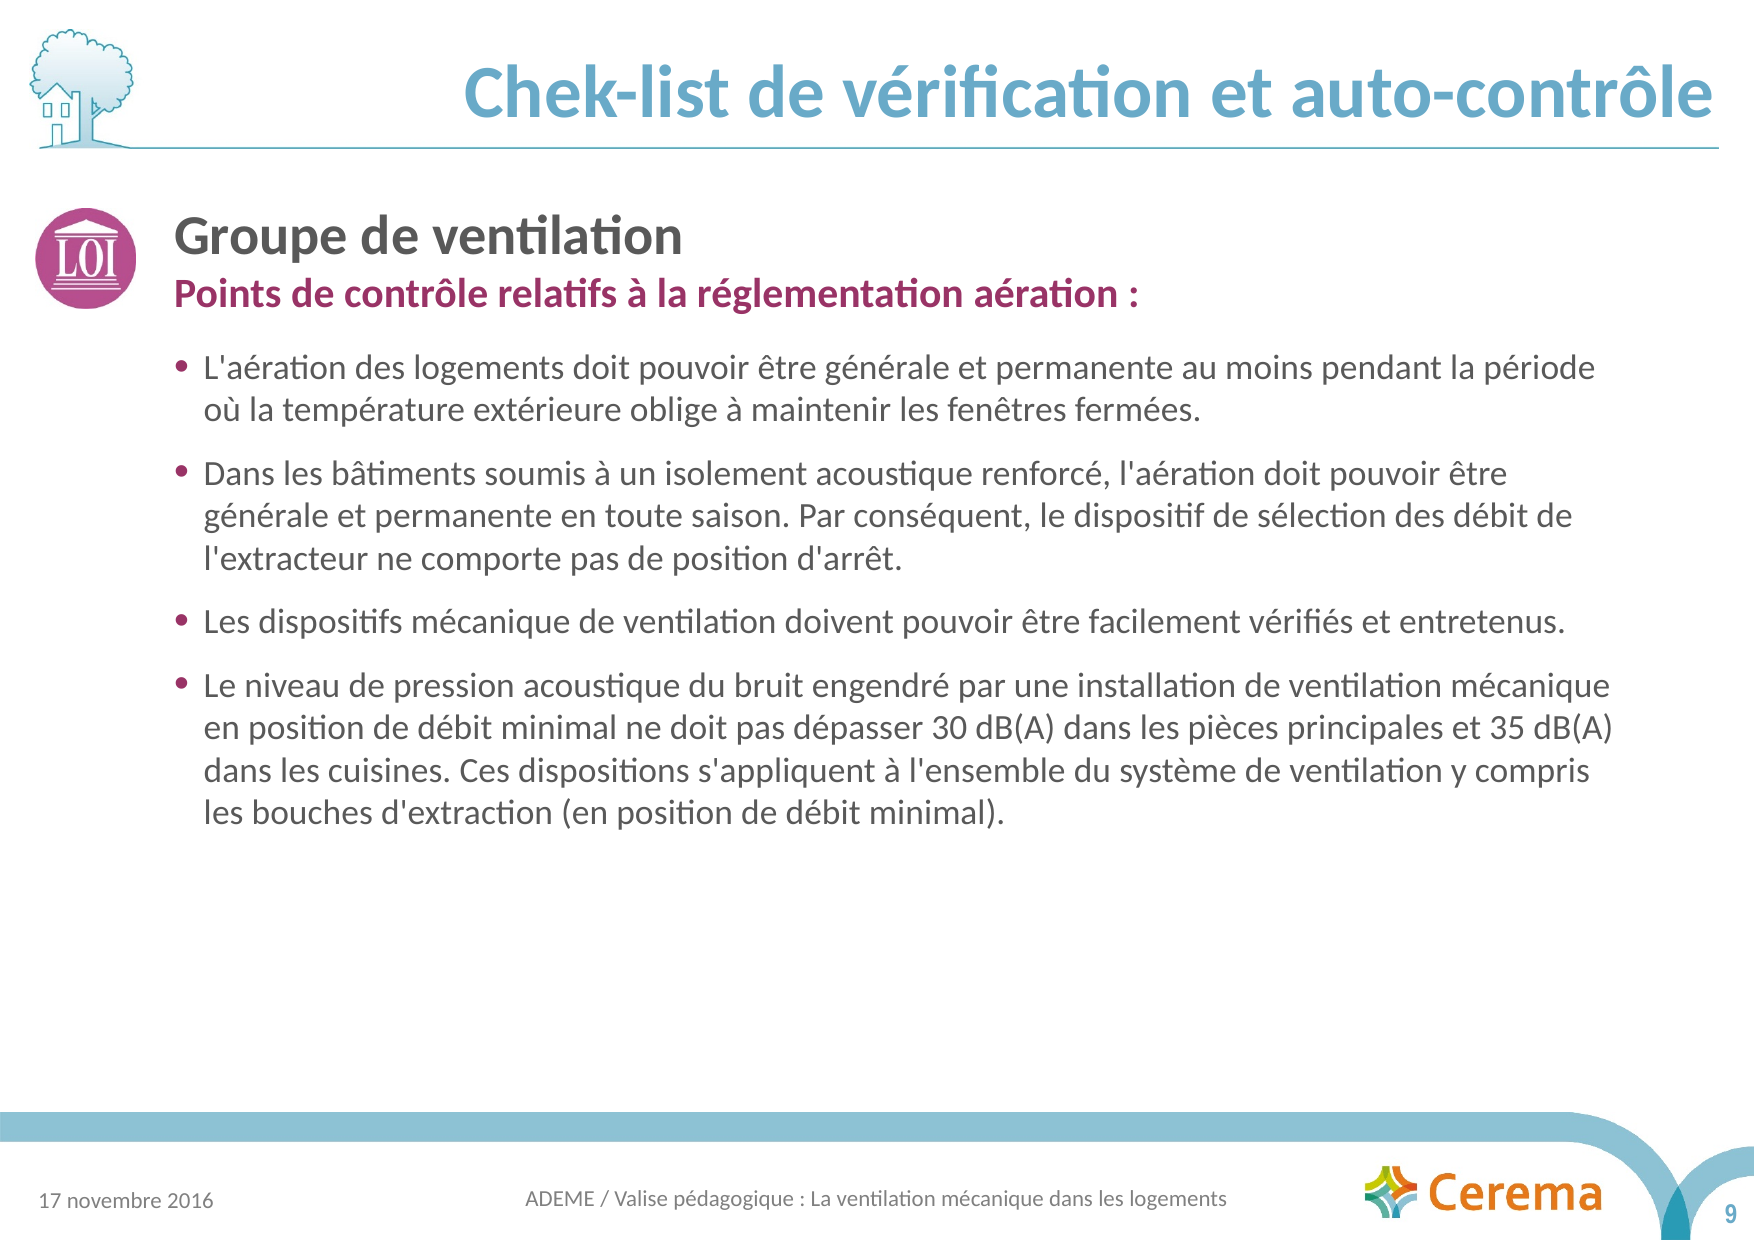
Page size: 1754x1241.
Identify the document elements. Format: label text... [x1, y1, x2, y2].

text_box L'aération des logements doit pouvoir être générale et permanente au moins pendant la période où la température extérieure oblige à maintenir les fenêtres fermées. Dans les bâtiments soumis à un isolement acoustique renforcé, l'aération doit pouvoir être générale et permanente en toute saison. Par conséquent, le dispositif de sélection des débit de l'extracteur ne comporte pas de position d'arrêt. Les dispositifs mécanique de ventilation doivent pouvoir être facilement vérifiés et entretenus. Le niveau de pression acoustique du bruit engendré par une installation de ventilation mécanique en position de débit minimal ne doit pas dépasser 30 dB(A) dans les pièces principales et 35 dB(A) dans les cuisines. Ces dispositions s'appliquent à l'ensemble du système de ventilation y compris les bouches d'extraction (en position de débit minimal). [159, 336, 1636, 840]
picture [0, 1112, 1754, 1240]
picture [35, 208, 136, 310]
picture [29, 29, 1719, 149]
text_box Groupe de ventilation Points de contrôle relatifs à la réglementation aération : [159, 190, 1421, 324]
text_box Chek-list de vérification et auto-contrôle [144, 35, 1731, 136]
